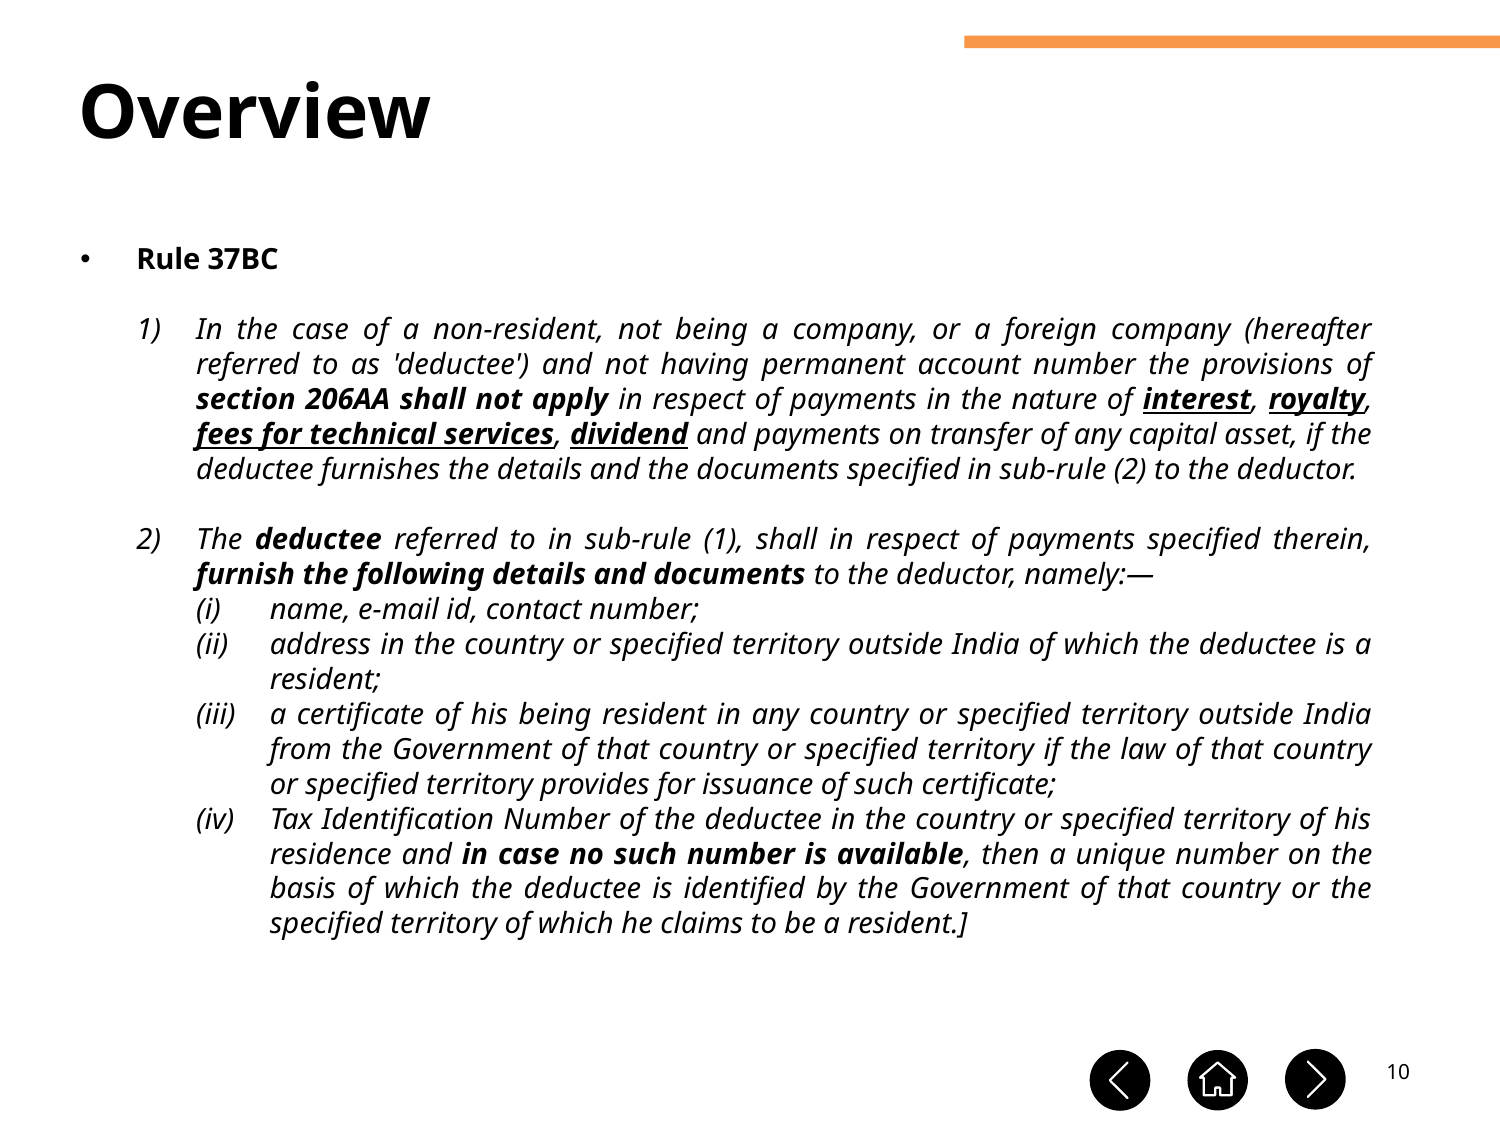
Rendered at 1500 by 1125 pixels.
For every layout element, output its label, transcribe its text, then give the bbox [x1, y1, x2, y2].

text_box Rule 37BC In the case of a non-resident, not being a company, or a foreign company (hereafter referred to as 'deductee') and not having permanent account number the provisions of section 206AA shall not apply in respect of payments in the nature of interest, royalty, fees for technical services, dividend and payments on transfer of any capital asset, if the deductee furnishes the details and the documents specified in sub-rule (2) to the deductor. The deductee referred to in sub-rule (1), shall in respect of payments specified therein, furnish the following details and documents to the deductor, namely:— (i) name, e-mail id, contact number; (ii) address in the country or specified territory outside India of which the deductee is a resident; a certificate of his being resident in any country or specified territory outside India from the Government of that country or specified territory if the law of that country or specified territory provides for issuance of such certificate; Tax Identification Number of the deductee in the country or specified territory of his residence and in case no such number is available, then a unique number on the basis of which the deductee is identified by the Government of that country or the specified territory of which he claims to be a resident.] [63, 233, 1388, 948]
text_box [962, 34, 1500, 50]
text_box Overview [61, 48, 1401, 260]
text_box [1089, 1048, 1346, 1111]
slide_number 10 [1074, 1042, 1425, 1103]
